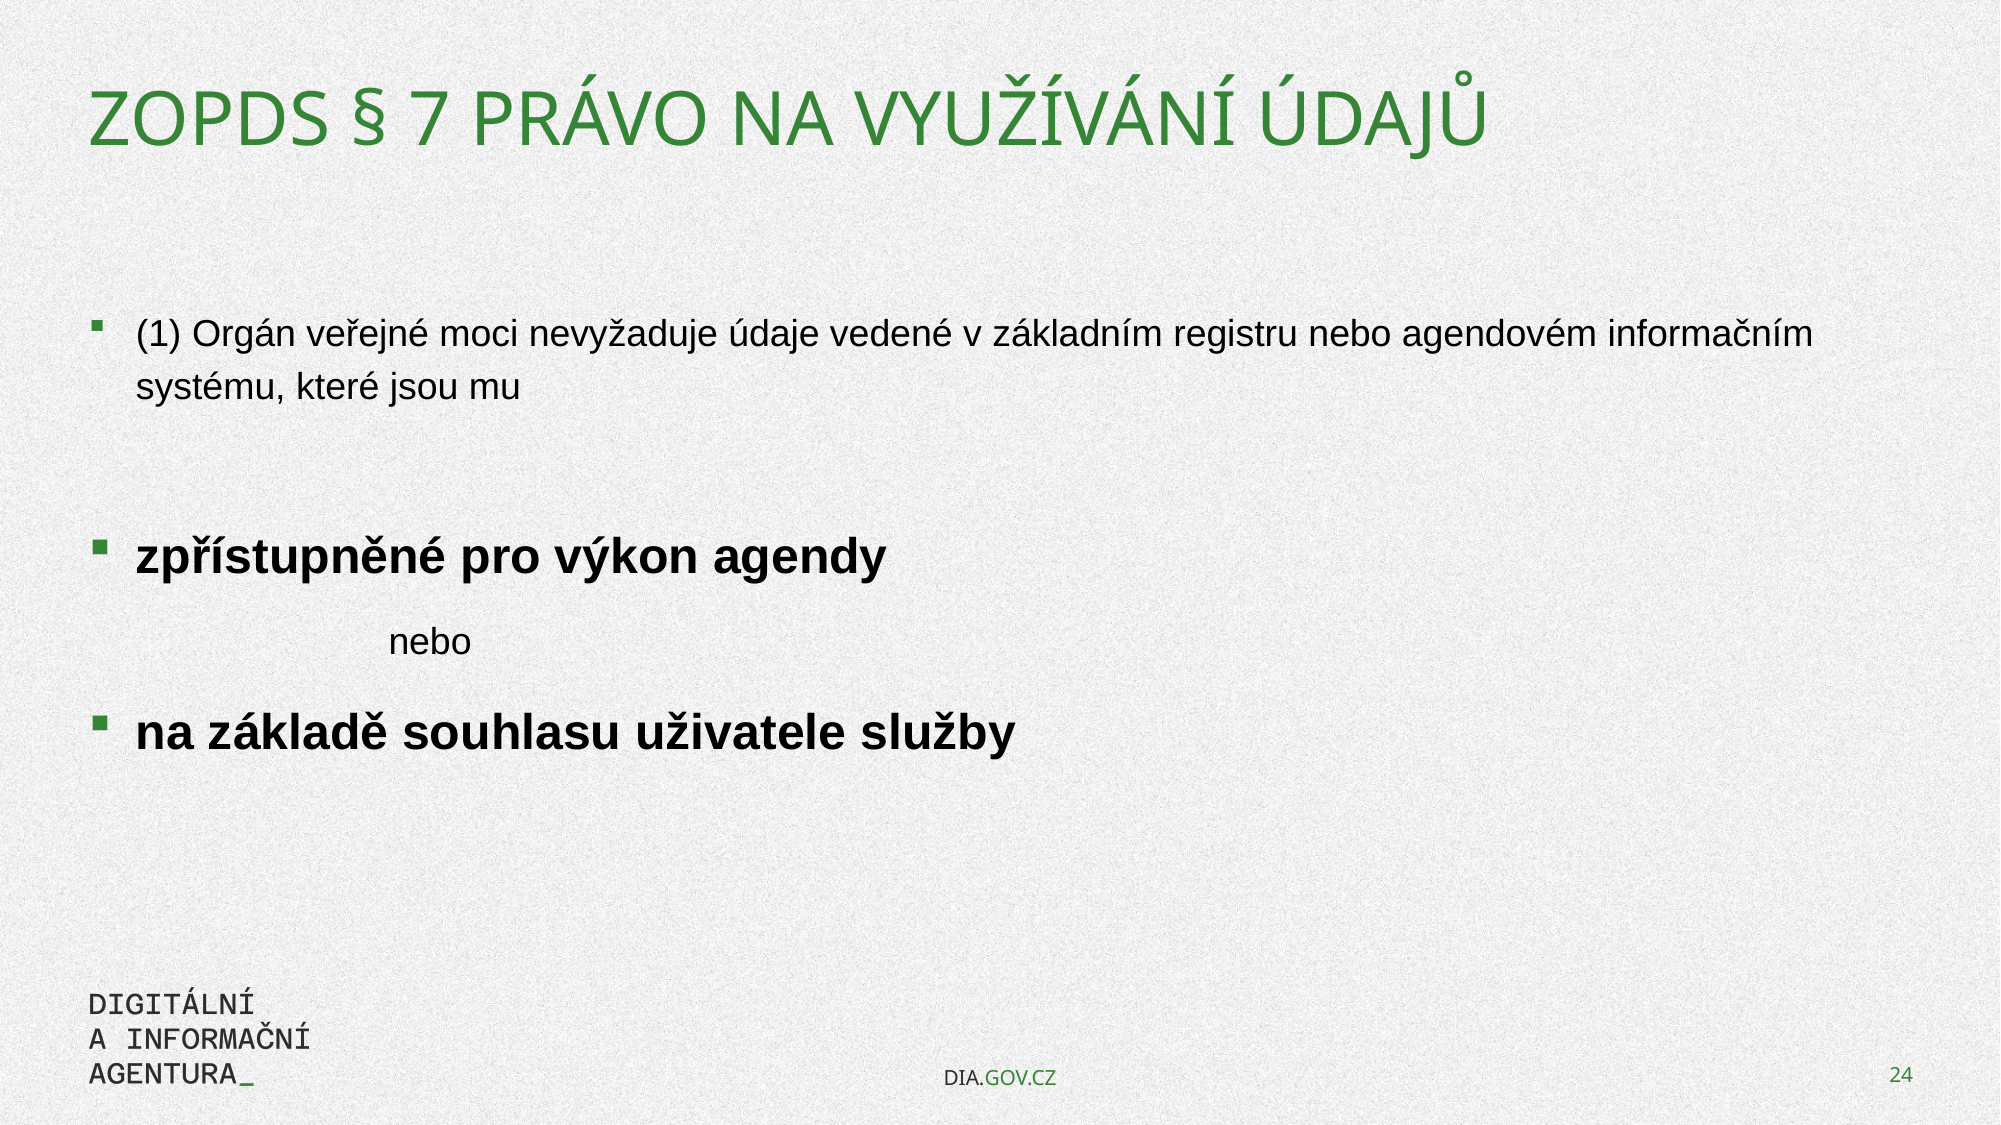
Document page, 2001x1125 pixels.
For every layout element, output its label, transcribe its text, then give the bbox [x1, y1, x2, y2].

title ZoPDS § 7 Právo na využívání údajů [88, 70, 1912, 284]
footer DIA.GOV.CZ [558, 1037, 1442, 1098]
picture [0, 0, 2001, 1125]
list (1) Orgán veřejné moci nevyžaduje údaje vedené v základním registru nebo agendovém informačním systému, které jsou mu zpřístupněné pro výkon agendy nebo na základě souhlasu uživatele služby [88, 299, 1912, 980]
slide_number 24 [1612, 1037, 1928, 1098]
